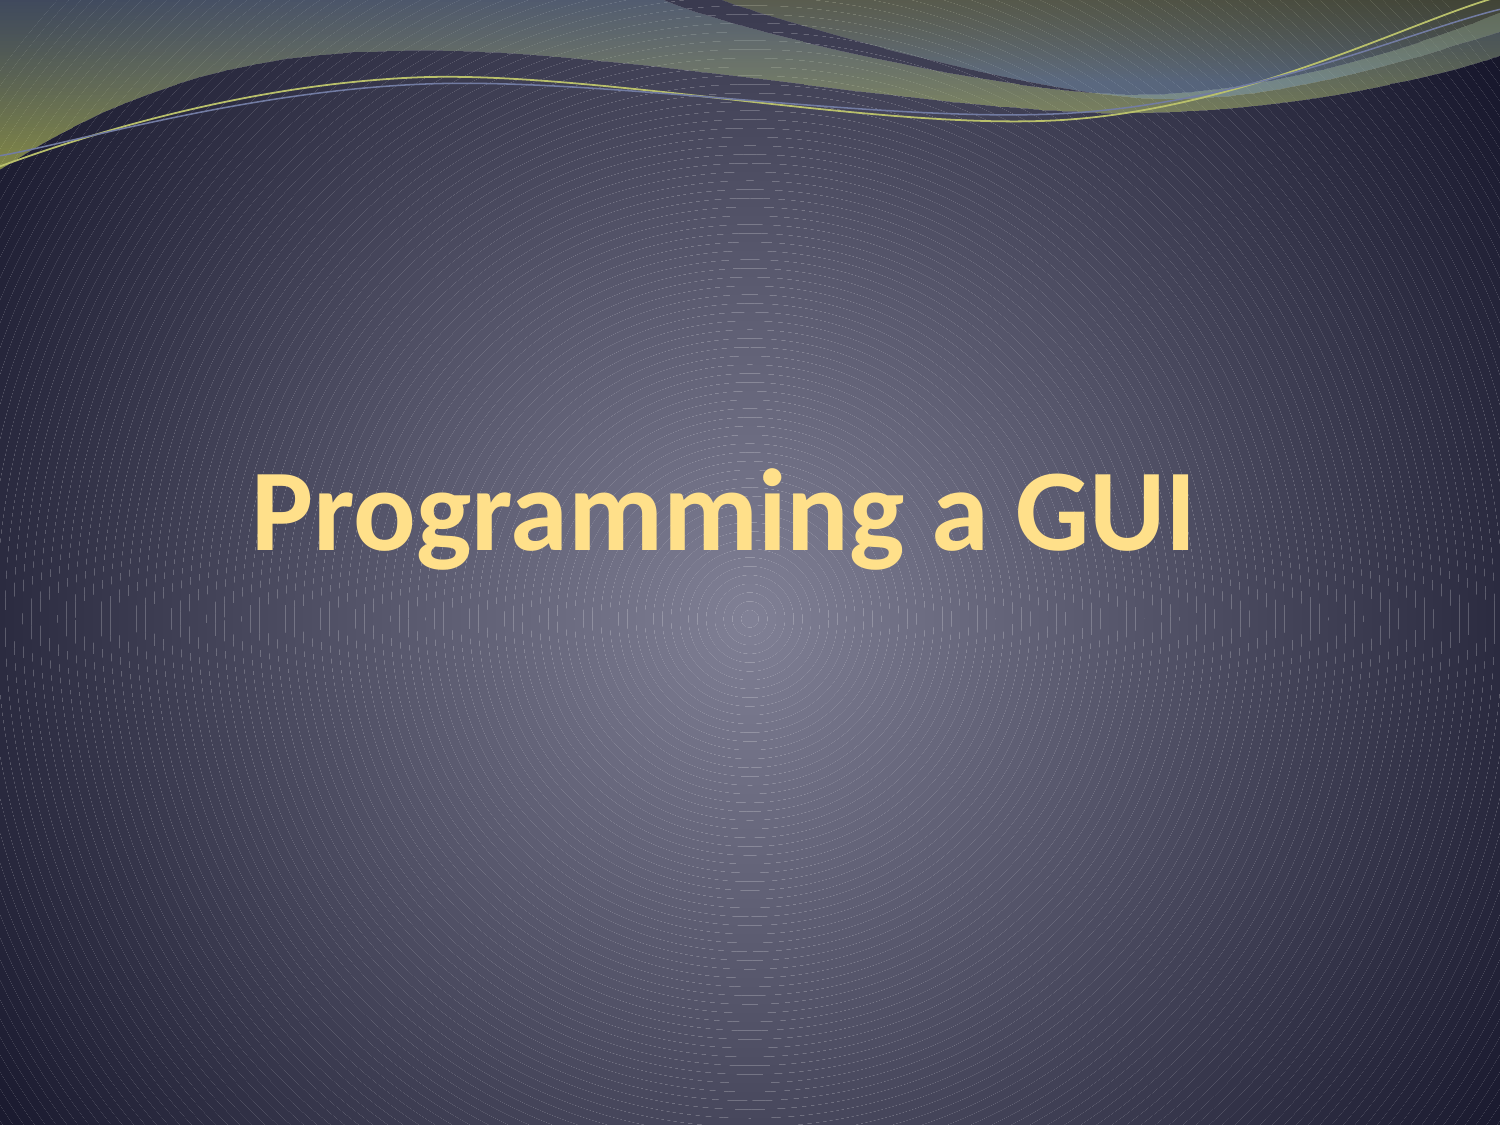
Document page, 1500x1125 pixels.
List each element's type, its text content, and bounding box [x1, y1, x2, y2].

title Programming a GUI [87, 350, 1363, 574]
